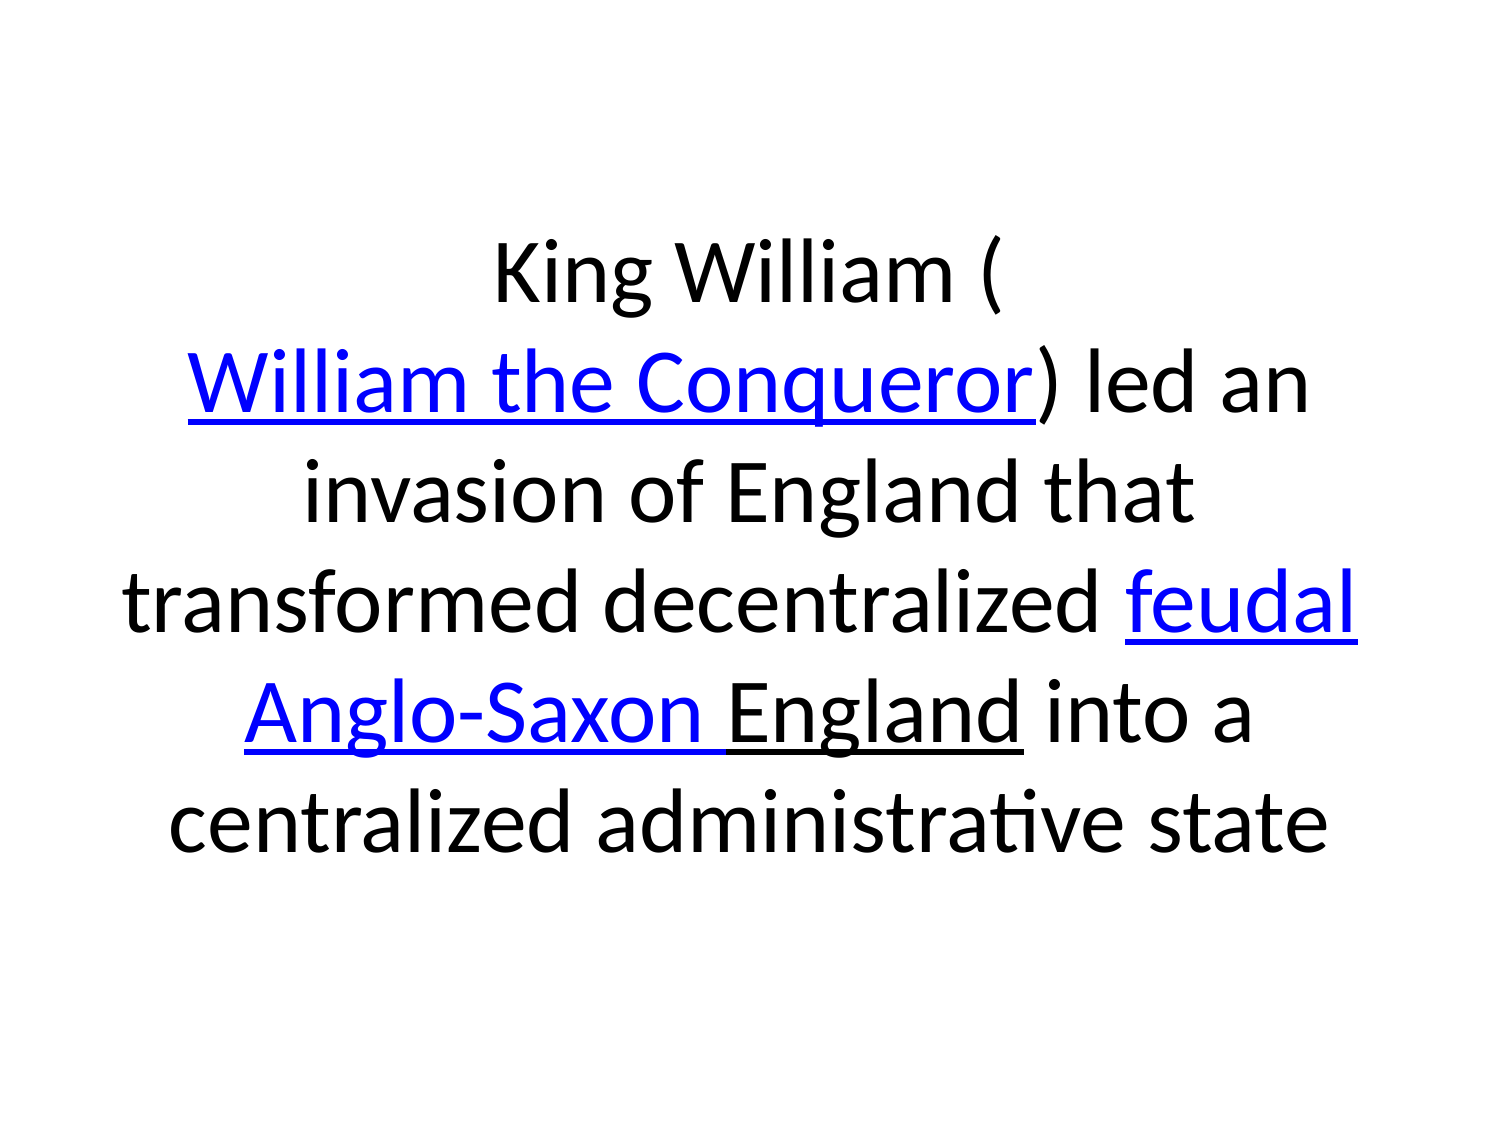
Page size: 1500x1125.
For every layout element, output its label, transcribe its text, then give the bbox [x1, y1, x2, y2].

title King William (William the Conqueror) led an invasion of England that transformed decentralized feudal Anglo-Saxon England into a centralized administrative state [74, 44, 1426, 1038]
